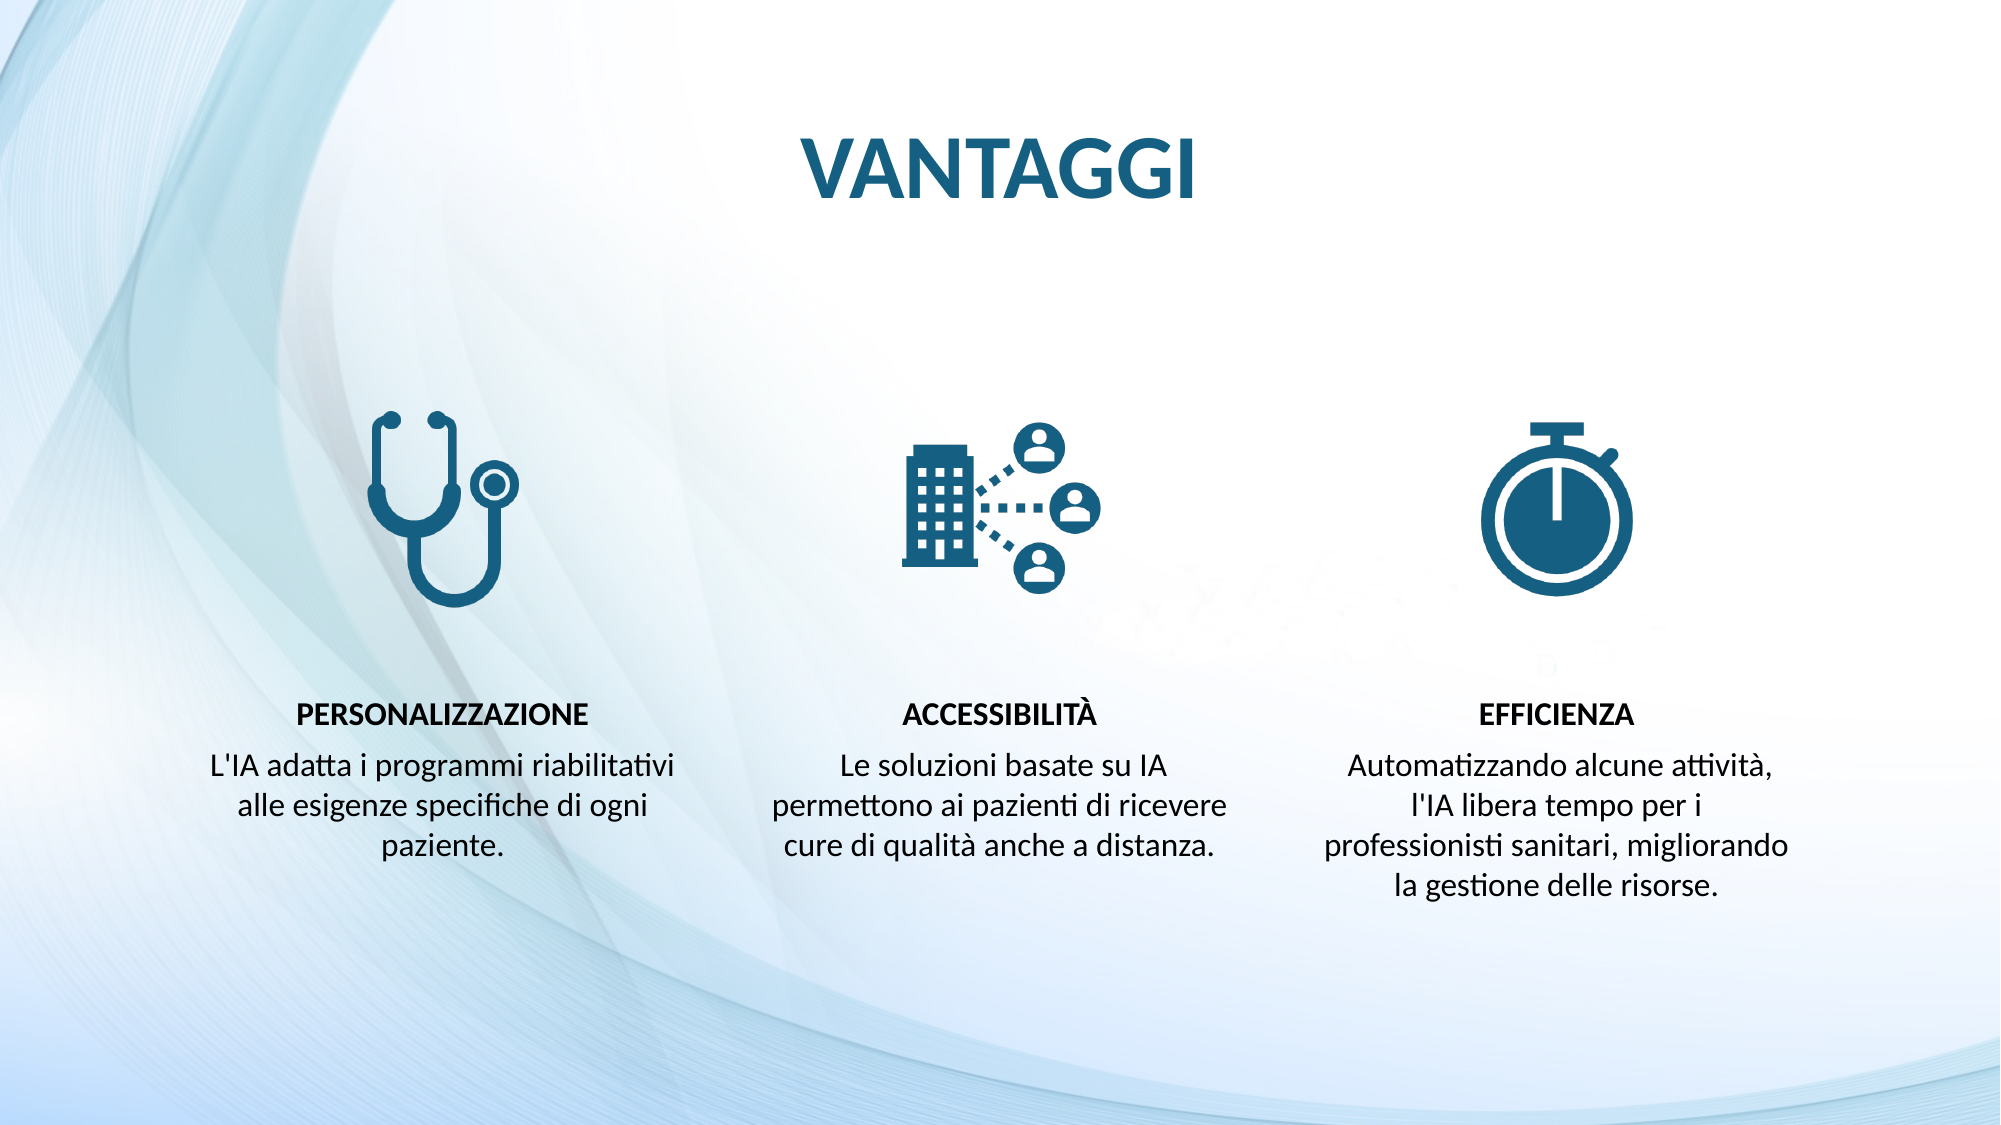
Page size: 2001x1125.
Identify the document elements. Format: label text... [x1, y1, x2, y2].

title VANTAGGI [137, 59, 1863, 278]
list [136, 298, 1863, 1014]
